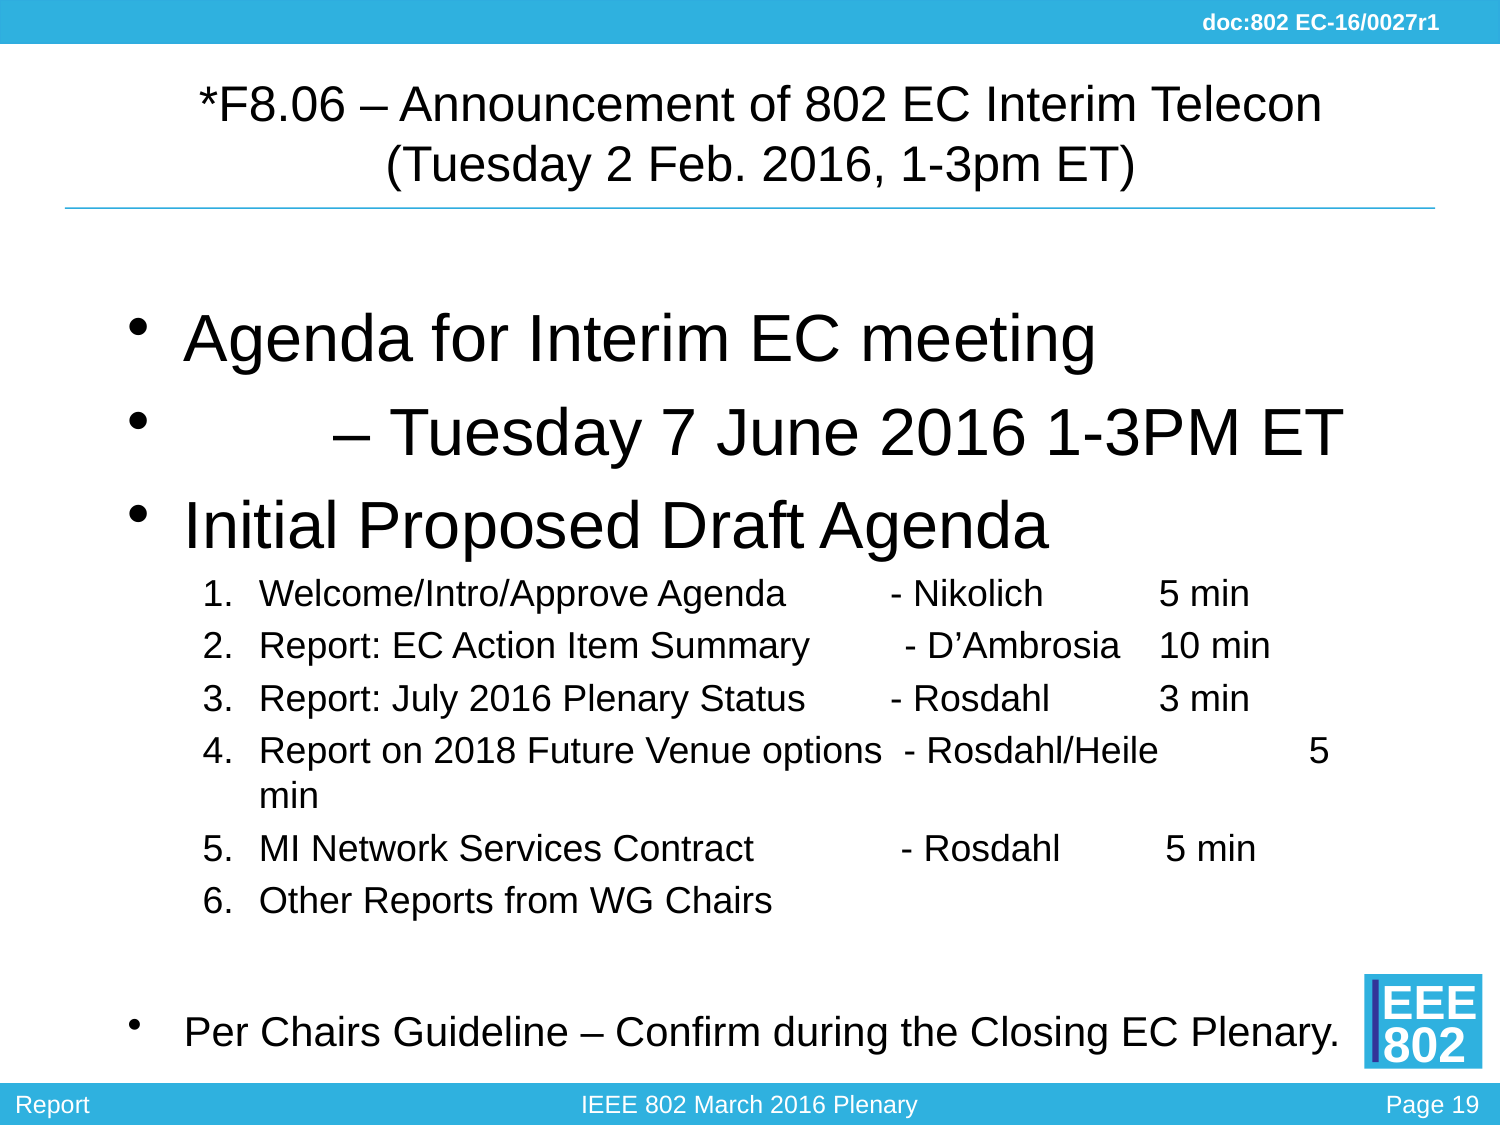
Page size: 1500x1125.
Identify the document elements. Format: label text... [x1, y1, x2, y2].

title *F8.06 – Announcement of 802 EC Interim Telecon (Tuesday 2 Feb. 2016, 1-3pm ET) [123, 56, 1399, 207]
list Agenda for Interim EC meeting – Tuesday 7 June 2016 1-3PM ET Initial Proposed Draft Agenda Welcome/Intro/Approve Agenda - Nikolich 5 min Report: EC Action Item Summary - D’Ambrosia 10 min Report: July 2016 Plenary Status - Rosdahl 3 min Report on 2018 Future Venue options - Rosdahl/Heile 5 min MI Network Services Contract - Rosdahl 5 min Other Reports from WG Chairs Per Chairs Guideline – Confirm during the Closing EC Plenary. [112, 287, 1375, 1050]
